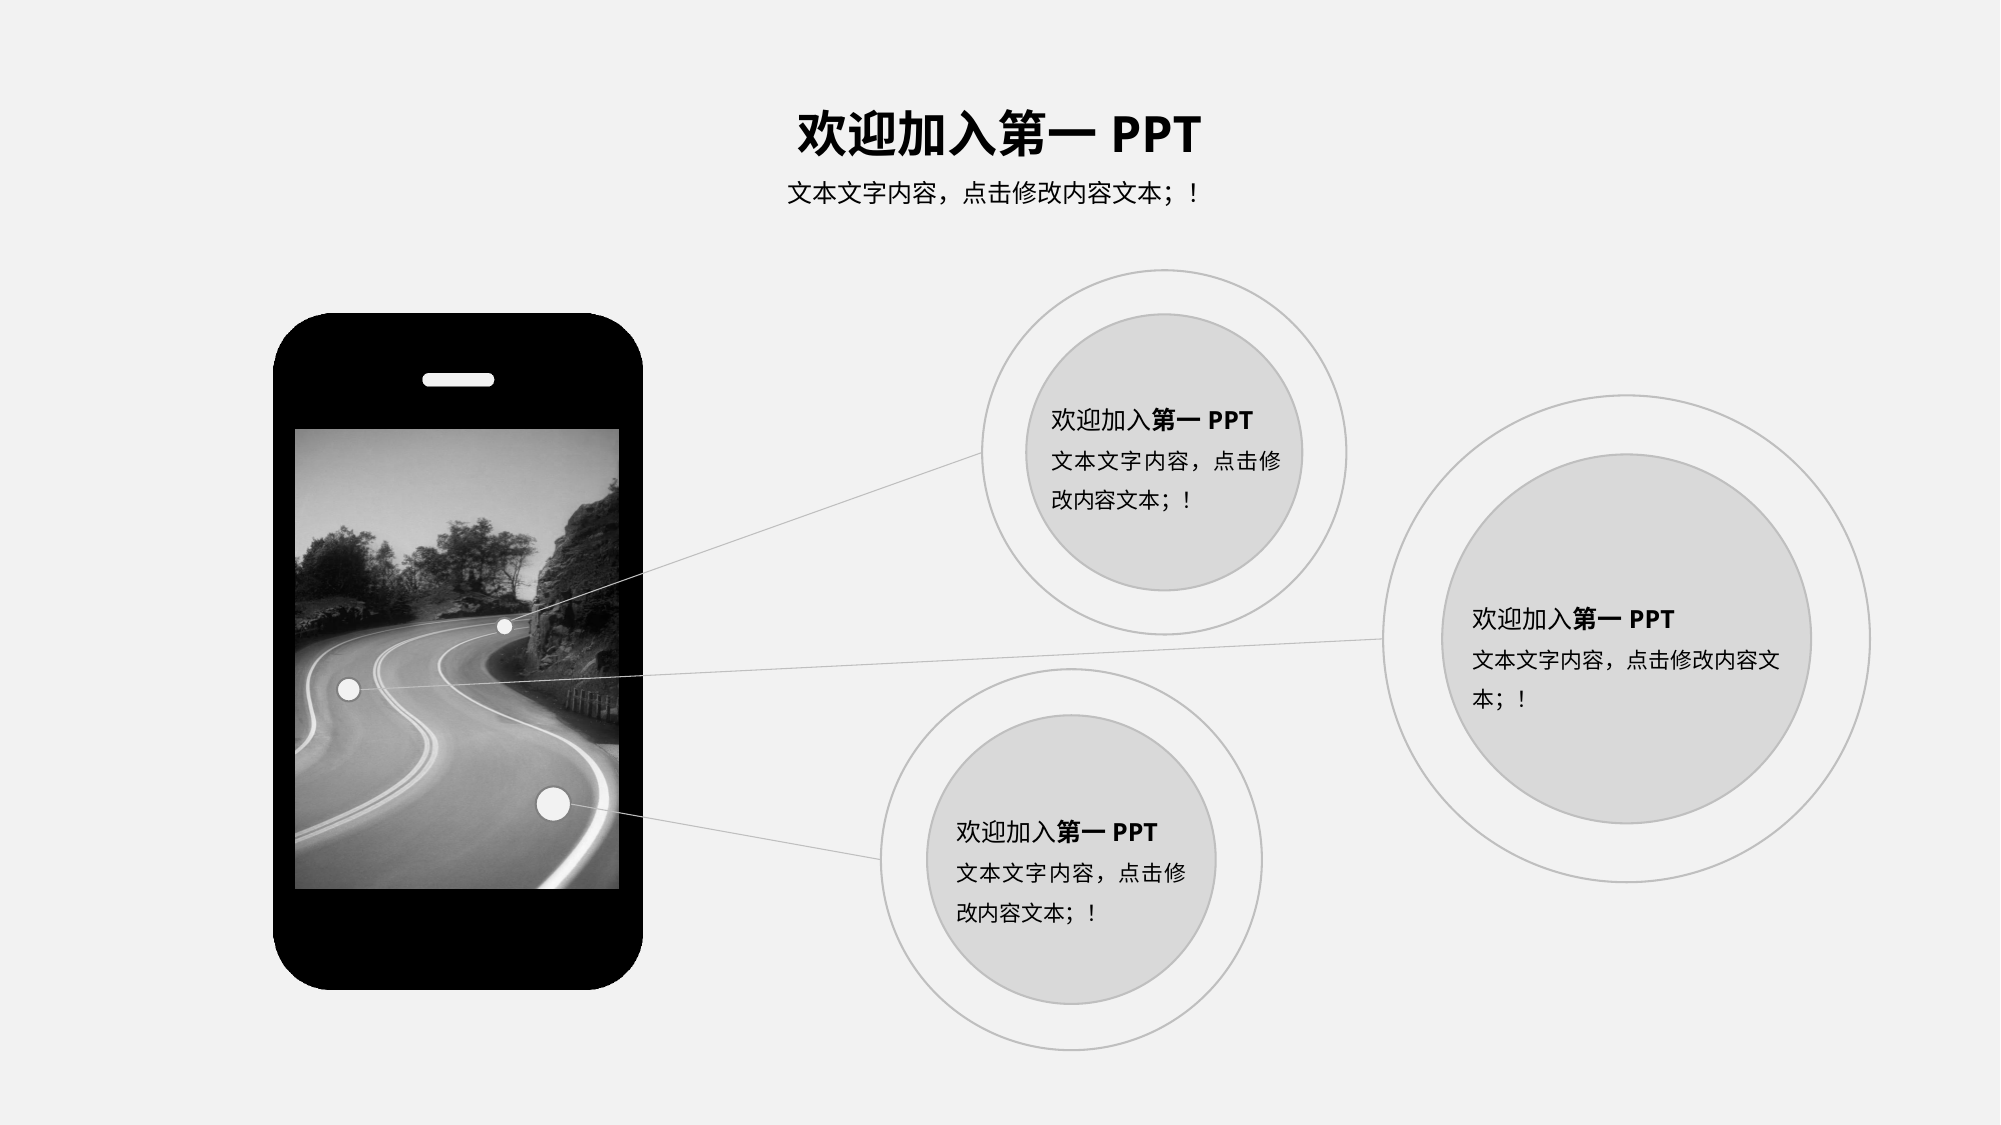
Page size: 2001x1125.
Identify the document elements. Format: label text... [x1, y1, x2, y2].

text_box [360, 638, 1383, 690]
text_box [1383, 395, 1870, 883]
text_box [880, 669, 1262, 1051]
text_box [982, 270, 1347, 635]
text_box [510, 452, 982, 621]
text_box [273, 313, 643, 990]
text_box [571, 804, 880, 860]
text_box 欢迎加入第一PPT 文本文字内容，点击修改内容文本；！ [497, 65, 1503, 215]
